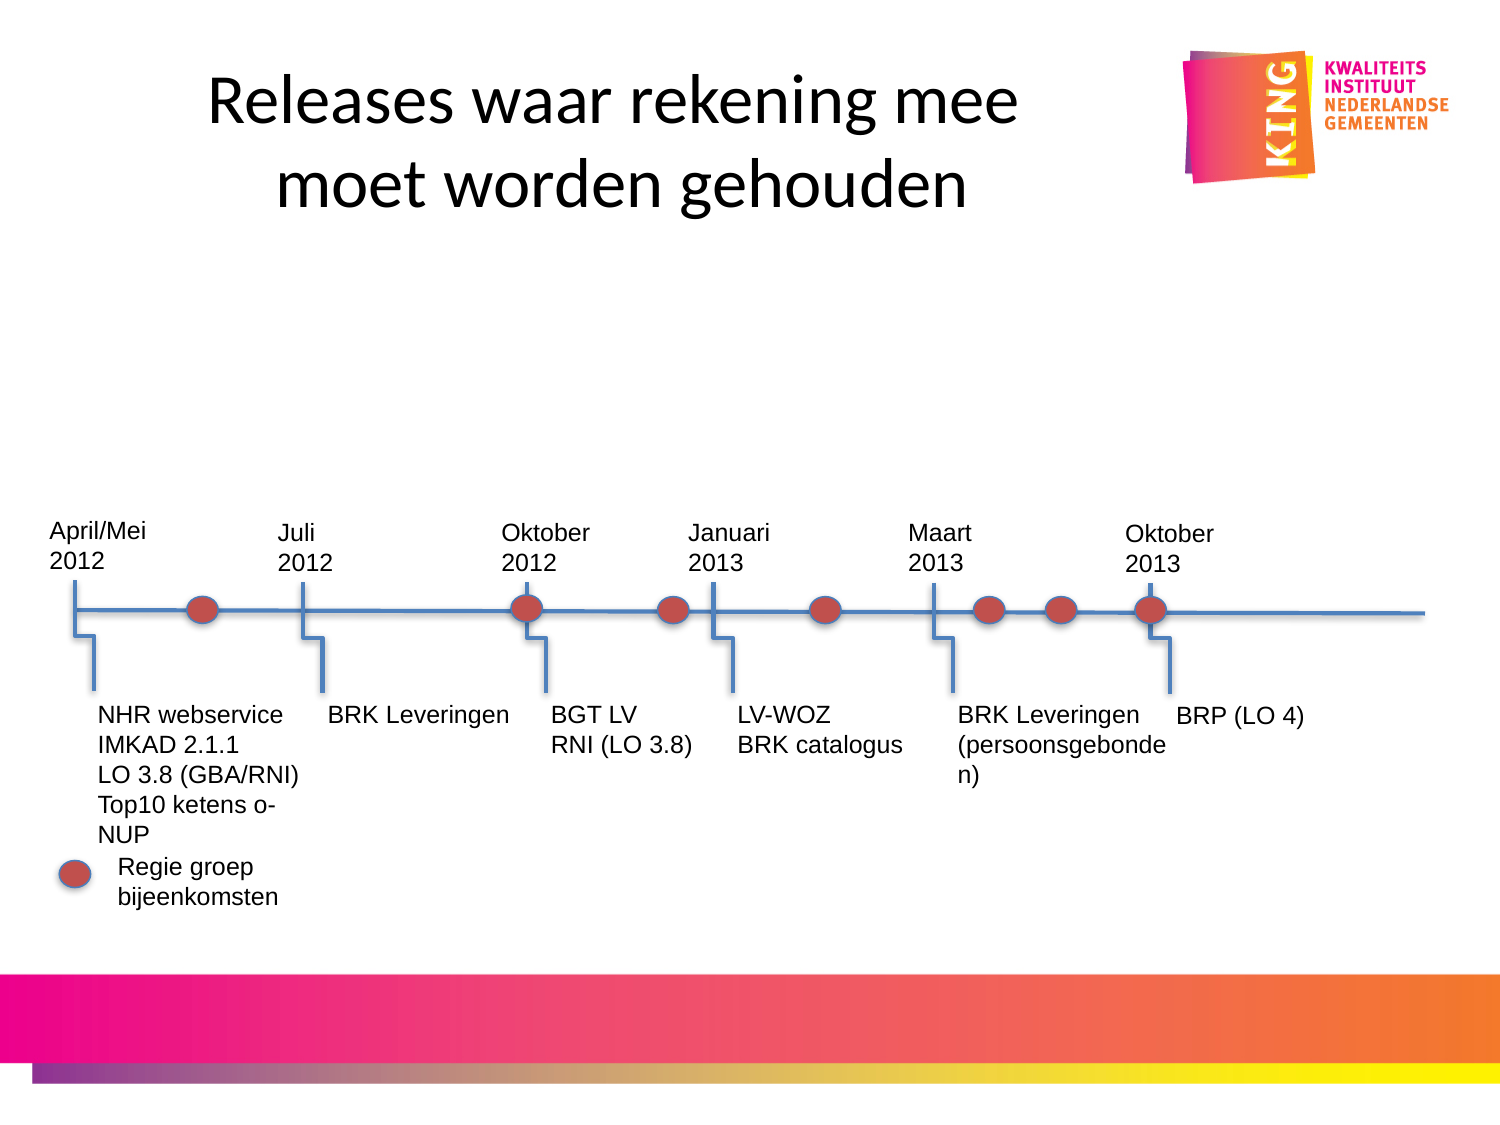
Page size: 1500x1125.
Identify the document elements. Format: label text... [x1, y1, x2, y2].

text_box April/Mei 2012 [34, 507, 187, 582]
text_box [510, 594, 544, 608]
text_box Januari 2013 [673, 509, 826, 584]
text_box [257, 627, 369, 648]
text_box [1134, 595, 1167, 608]
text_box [74, 609, 1426, 614]
text_box Maart 2013 [893, 509, 1046, 585]
text_box BGT LV RNI (LO 3.8) [536, 691, 722, 766]
text_box NHR webservice IMKAD 2.1.1 LO 3.8 (GBA/RNI) Top10 ketens o-NUP [82, 691, 338, 886]
text_box Regie groep bijeenkomsten [102, 843, 323, 918]
text_box BRK Leveringen [312, 691, 533, 736]
text_box Juli 2012 [263, 509, 416, 584]
text_box LV-WOZ BRK catalogus [722, 691, 942, 766]
text_box BRK Leveringen (persoonsgebonden) [942, 691, 1191, 797]
text_box BRP (LO 4) [1161, 691, 1382, 737]
text_box Oktober 2012 [486, 509, 639, 584]
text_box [28, 625, 141, 646]
text_box [58, 859, 92, 889]
text_box [1044, 595, 1078, 608]
picture [0, 0, 1500, 1125]
text_box [973, 595, 1006, 608]
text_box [887, 628, 999, 648]
text_box Oktober 2013 [1110, 509, 1263, 585]
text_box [1104, 628, 1216, 648]
text_box [186, 595, 219, 608]
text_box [667, 627, 779, 648]
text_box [480, 627, 592, 648]
text_box [657, 595, 690, 608]
text_box [809, 595, 842, 608]
title Releases waar rekening mee moet worden gehouden [75, 45, 1170, 233]
